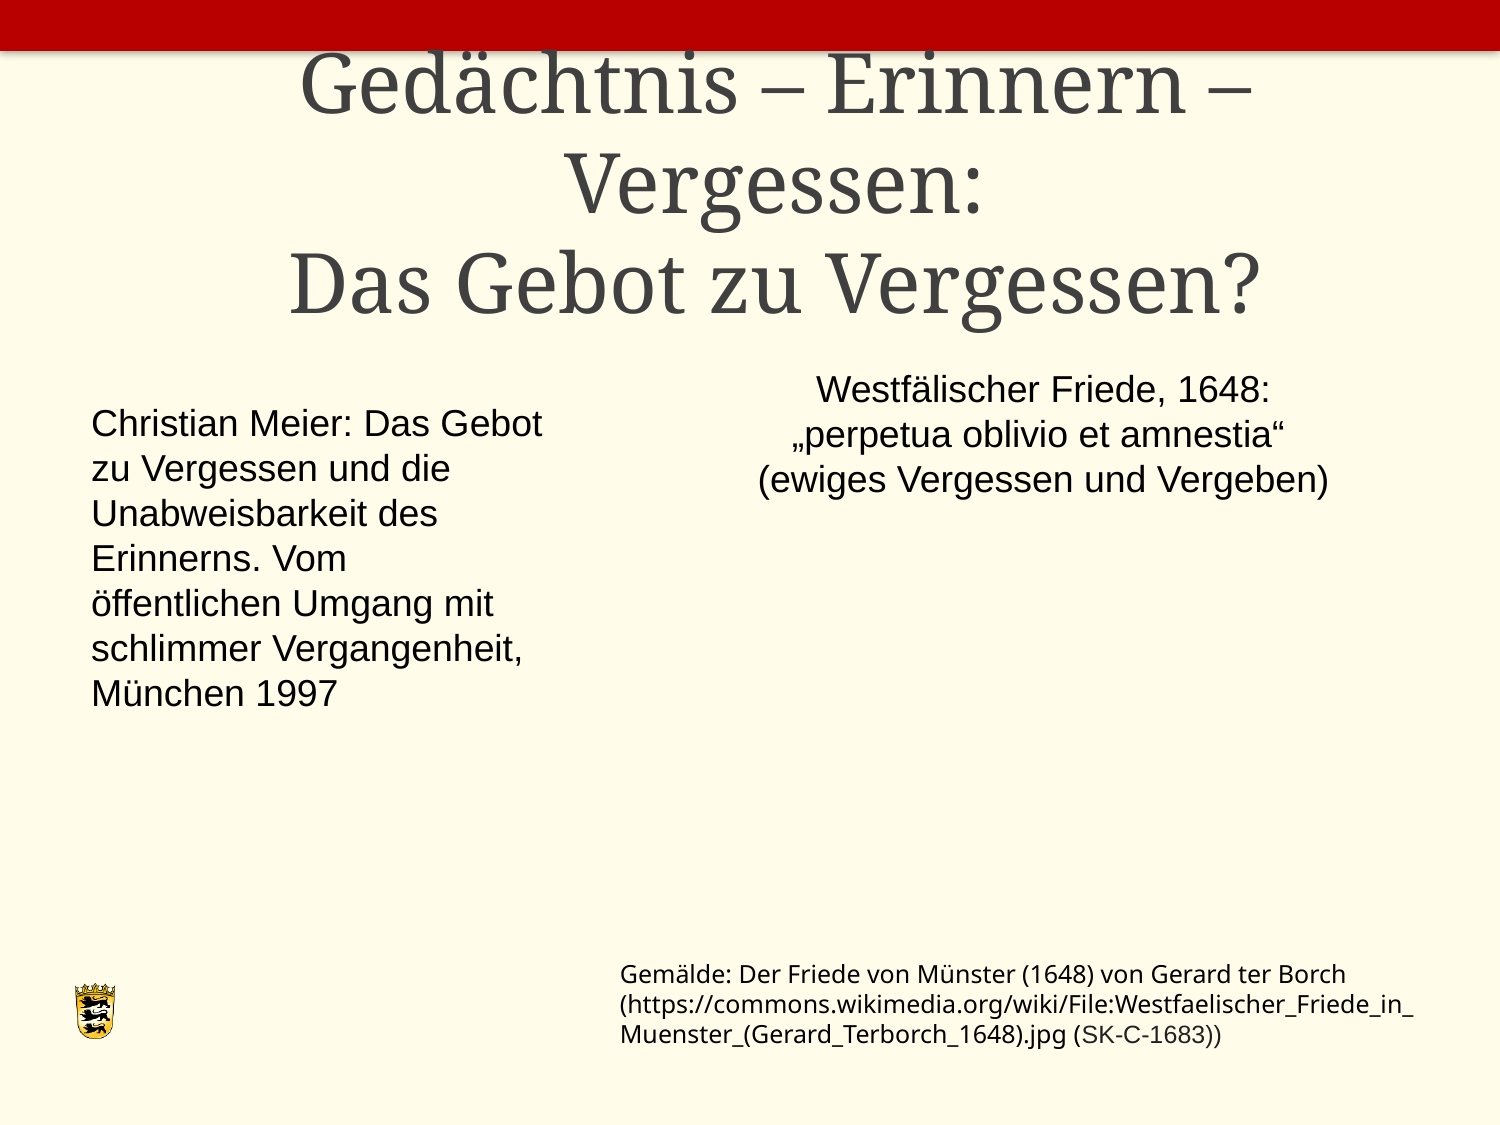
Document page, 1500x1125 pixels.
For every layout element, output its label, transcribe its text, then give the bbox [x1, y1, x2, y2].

picture [73, 981, 117, 1041]
text_box Christian Meier: Das Gebot zu Vergessen und die Unabweisbarkeit des Erinnerns. Vom öffentlichen Umgang mit schlimmer Vergangenheit, München 1997 [76, 391, 561, 722]
text_box Gemälde: Der Friede von Münster (1648) von Gerard ter Borch (https://commons.wikimedia.org/wiki/File:Westfaelischer_Friede_in_Muenster_(Gerard_Terborch_1648).jpg (SK-C-1683)) [604, 950, 1447, 1056]
text_box Westfälischer Friede, 1648: „perpetua oblivio et amnestia“ (ewiges Vergessen und Vergeben) [663, 366, 1424, 499]
title Gedächtnis – Erinnern – Vergessen: Das Gebot zu Vergessen? [100, 68, 1451, 294]
